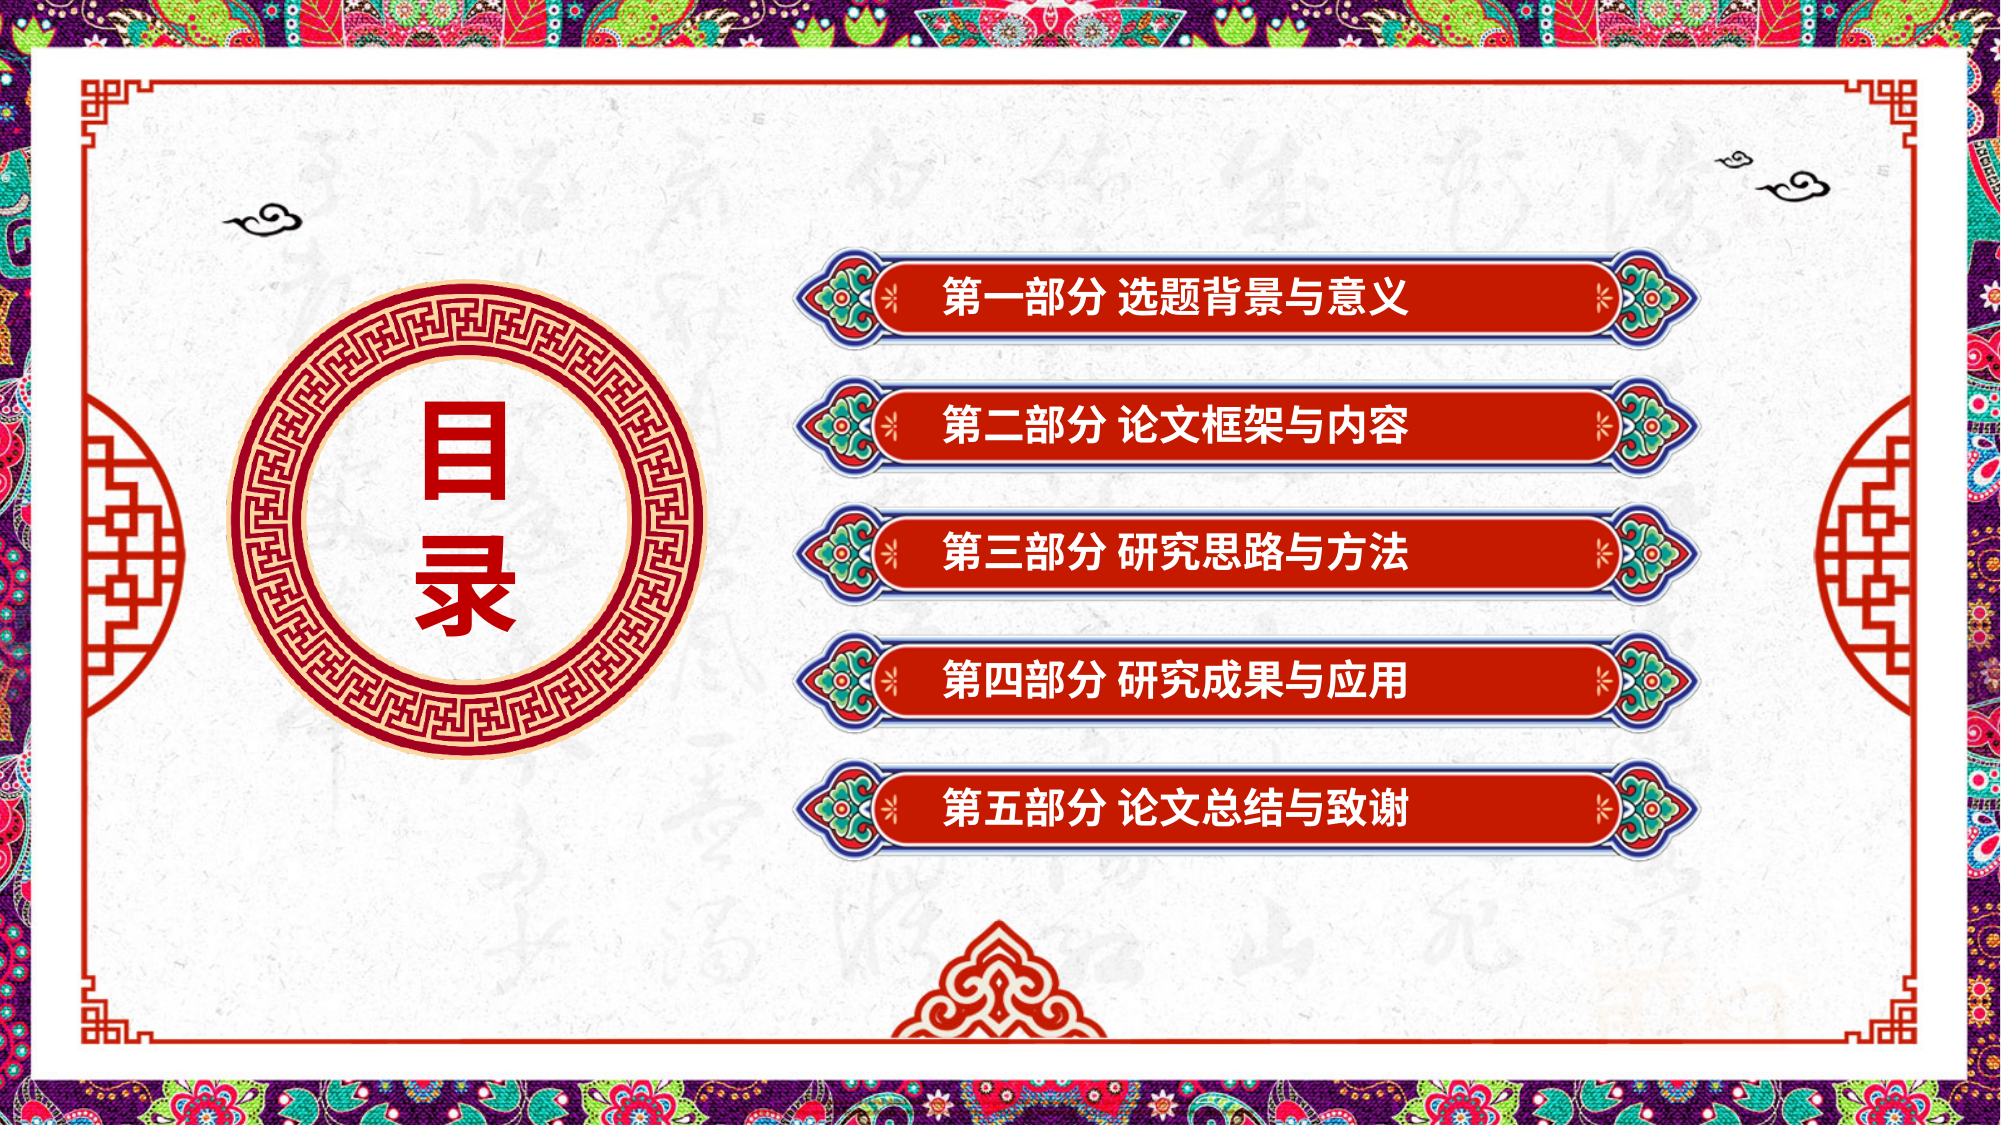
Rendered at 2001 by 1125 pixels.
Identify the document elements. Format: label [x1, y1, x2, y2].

text_box [780, 619, 1714, 745]
text_box [780, 363, 1714, 489]
picture [0, 0, 2001, 1125]
text_box [195, 233, 731, 766]
text_box [780, 491, 1714, 617]
text_box [780, 236, 1714, 361]
text_box [780, 747, 1714, 872]
